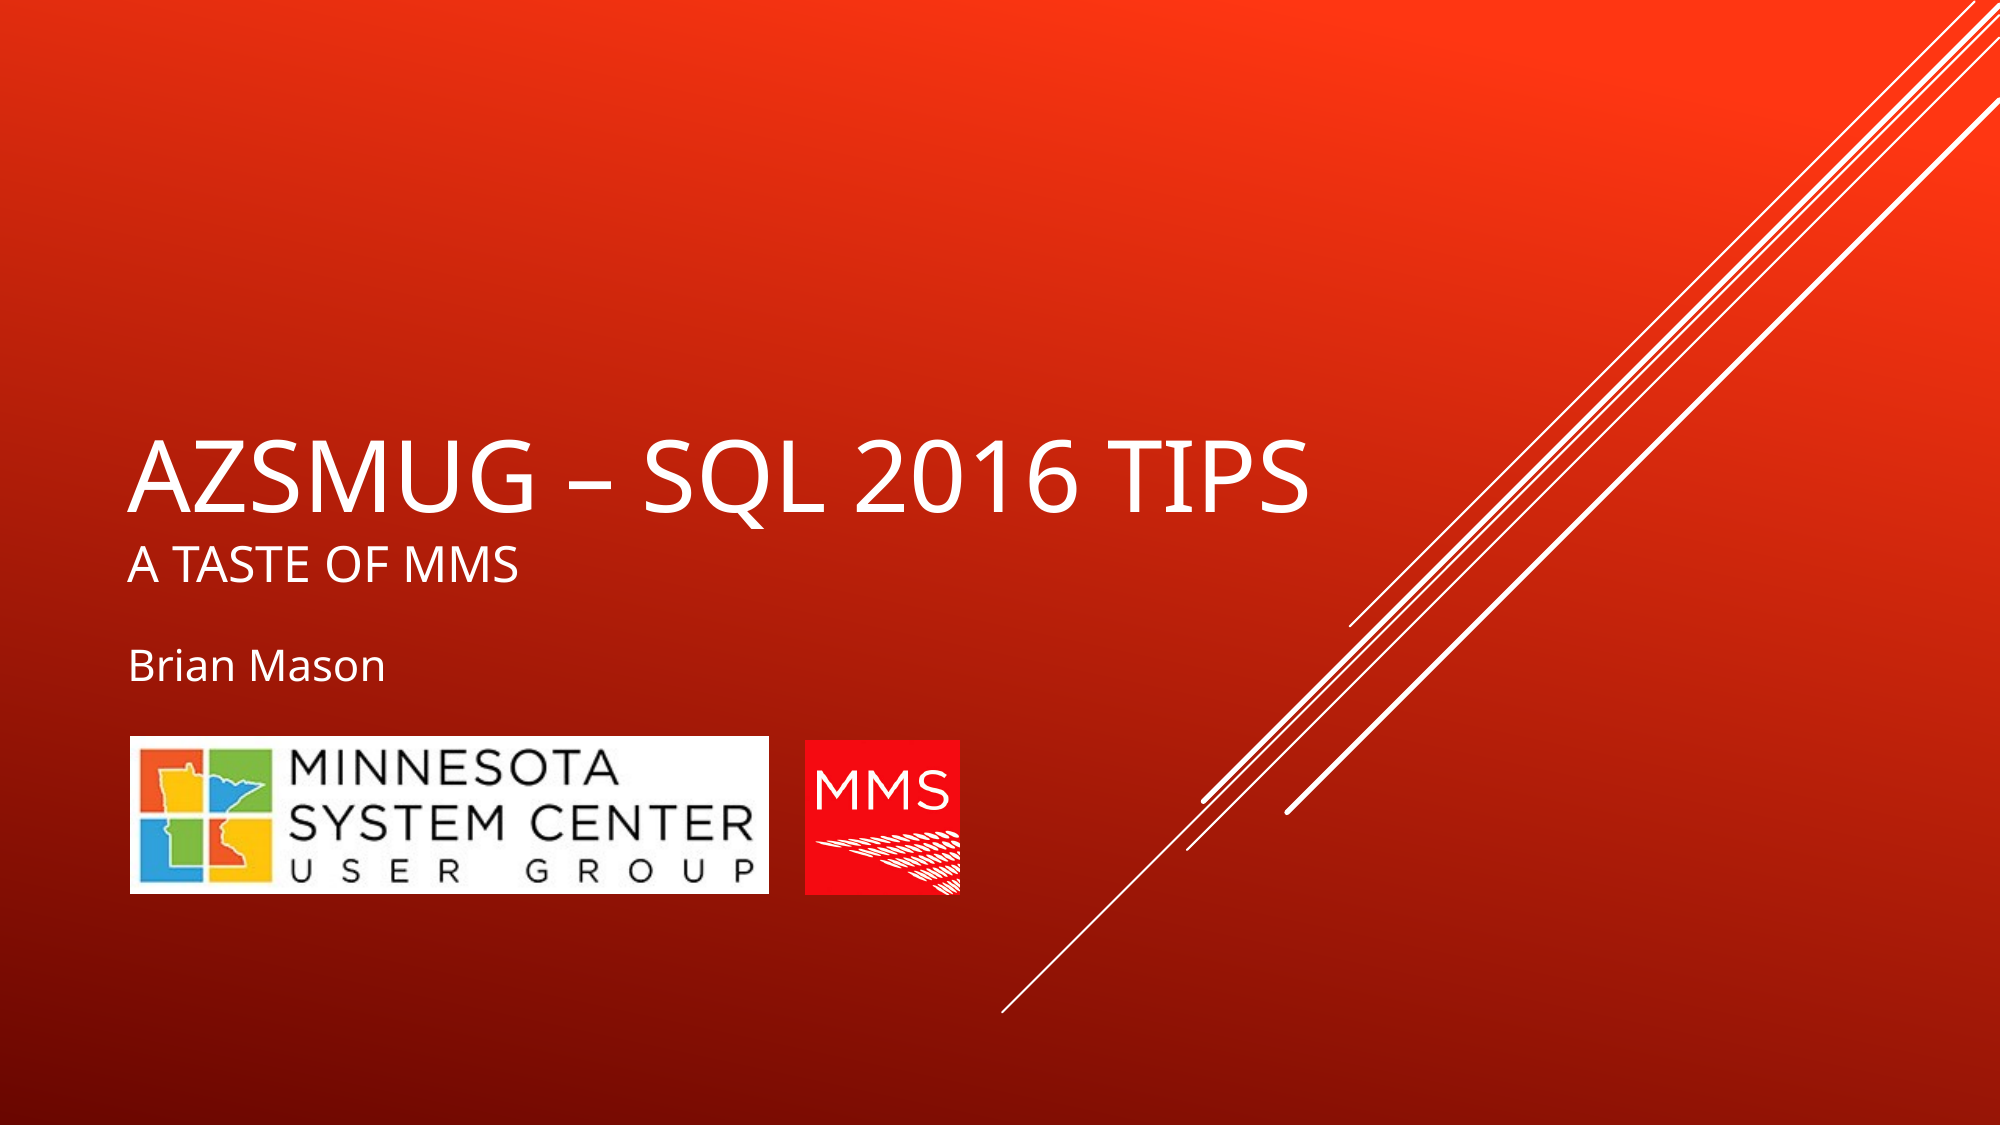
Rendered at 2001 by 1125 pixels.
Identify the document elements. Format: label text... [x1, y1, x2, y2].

picture [804, 740, 960, 895]
picture [130, 736, 769, 894]
subtitle Brian Mason [112, 630, 1163, 950]
title AZSMUG – SQL 2016 Tips A Taste of MMS [112, 112, 1425, 600]
